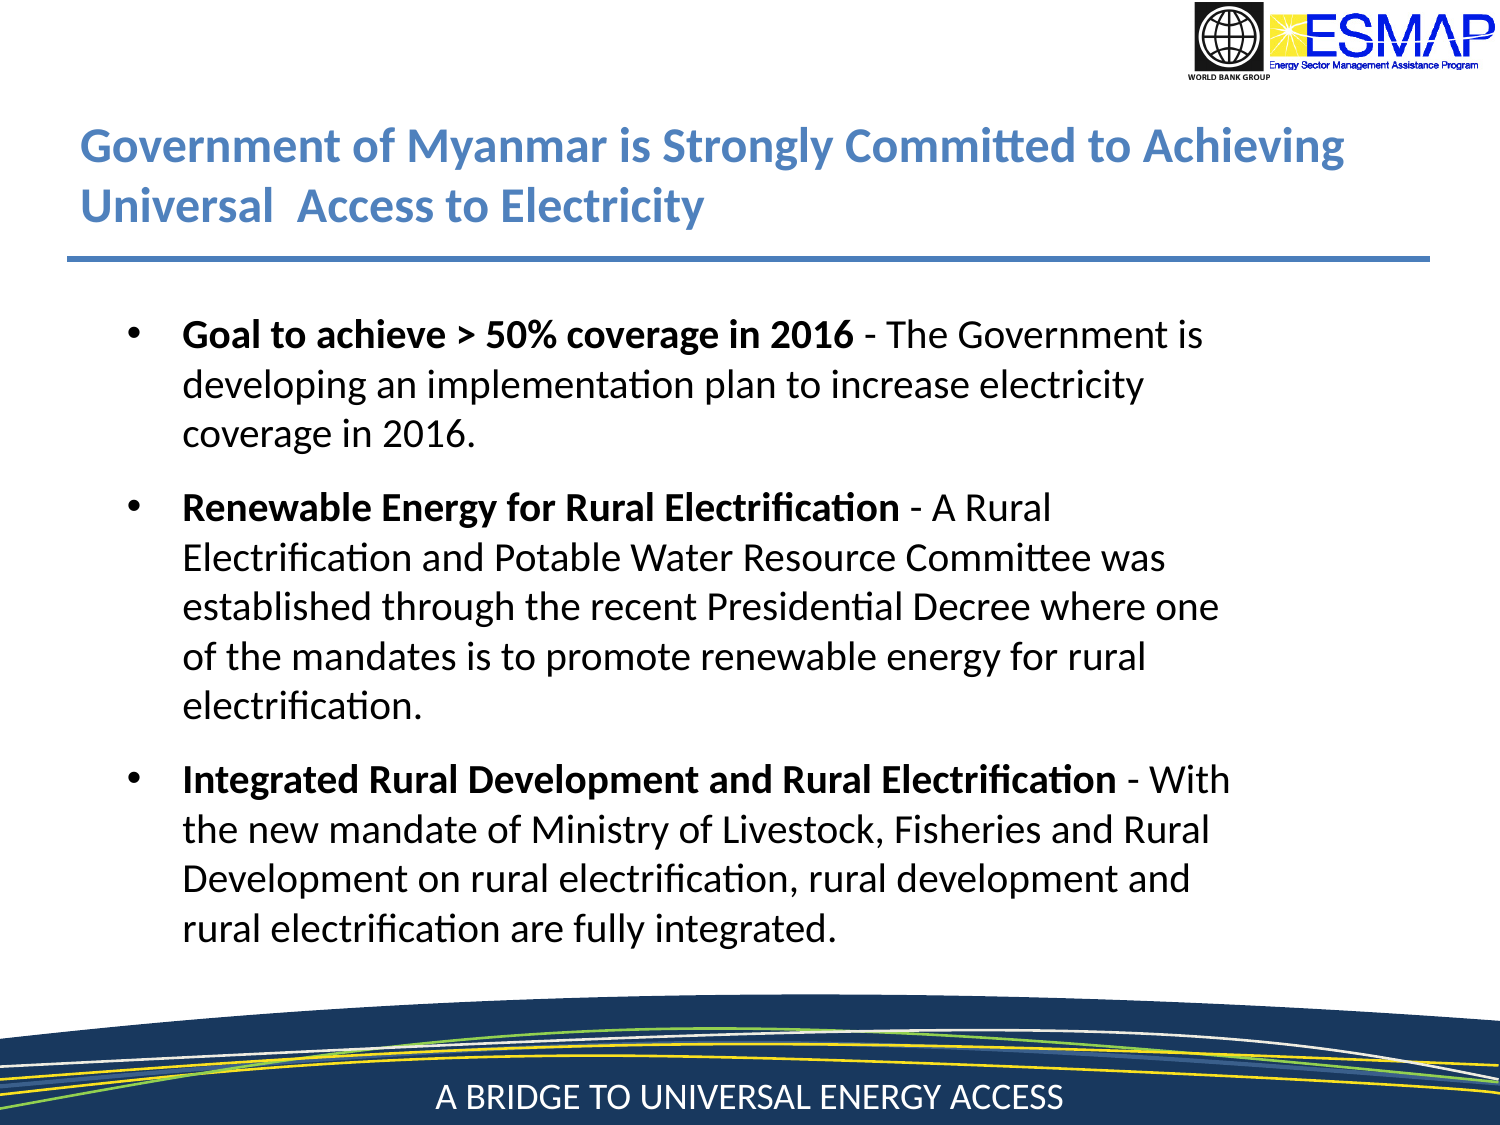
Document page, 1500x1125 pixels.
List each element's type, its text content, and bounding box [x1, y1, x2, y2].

text_box A Bridge to Universal Energy Access [0, 1064, 1500, 1125]
text_box Goal to achieve > 50% coverage in 2016 - The Government is developing an implementation plan to increase electricity coverage in 2016. Renewable Energy for Rural Electrification - A Rural Electrification and Potable Water Resource Committee was established through the recent Presidential Decree where one of the mandates is to promote renewable energy for rural electrification. Integrated Rural Development and Rural Electrification - With the new mandate of Ministry of Livestock, Fisheries and Rural Development on rural electrification, rural development and rural electrification are fully integrated. [111, 299, 1271, 963]
text_box [10, 1028, 1285, 1064]
text_box Government of Myanmar is Strongly Committed to Achieving Universal Access to Electricity [65, 78, 1378, 262]
slide_number 6 [1074, 1042, 1425, 1103]
text_box [1425, 1060, 1499, 1064]
picture [1188, 1, 1499, 80]
text_box [0, 994, 1500, 1064]
text_box [389, 1026, 852, 1045]
